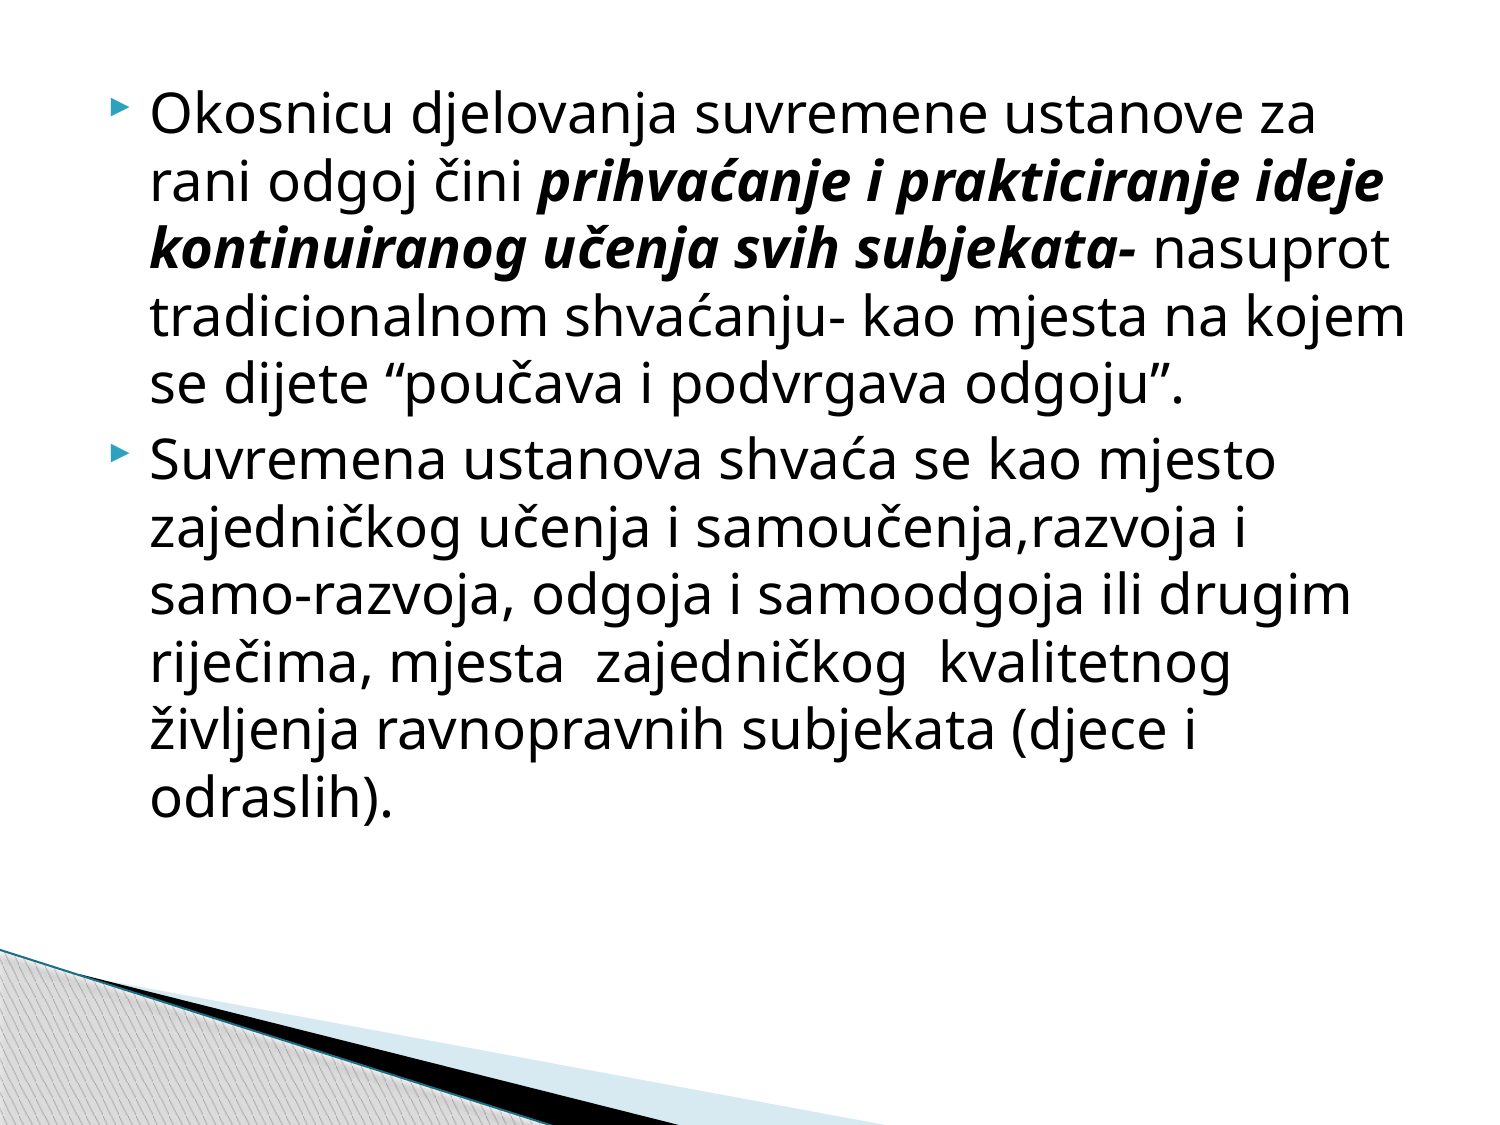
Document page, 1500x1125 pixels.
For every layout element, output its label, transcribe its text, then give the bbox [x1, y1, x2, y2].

list Okosnicu djelovanja suvremene ustanove za rani odgoj čini prihvaćanje i prakticiranje ideje kontinuiranog učenja svih subjekata- nasuprot tradicionalnom shvaćanju- kao mjesta na kojem se dijete “poučava i podvrgava odgoju”. Suvremena ustanova shvaća se kao mjesto zajedničkog učenja i samoučenja,razvoja i samo-razvoja, odgoja i samoodgoja ili drugim riječima, mjesta zajedničkog kvalitetnog življenja ravnopravnih subjekata (djece i odraslih). [75, 70, 1425, 986]
